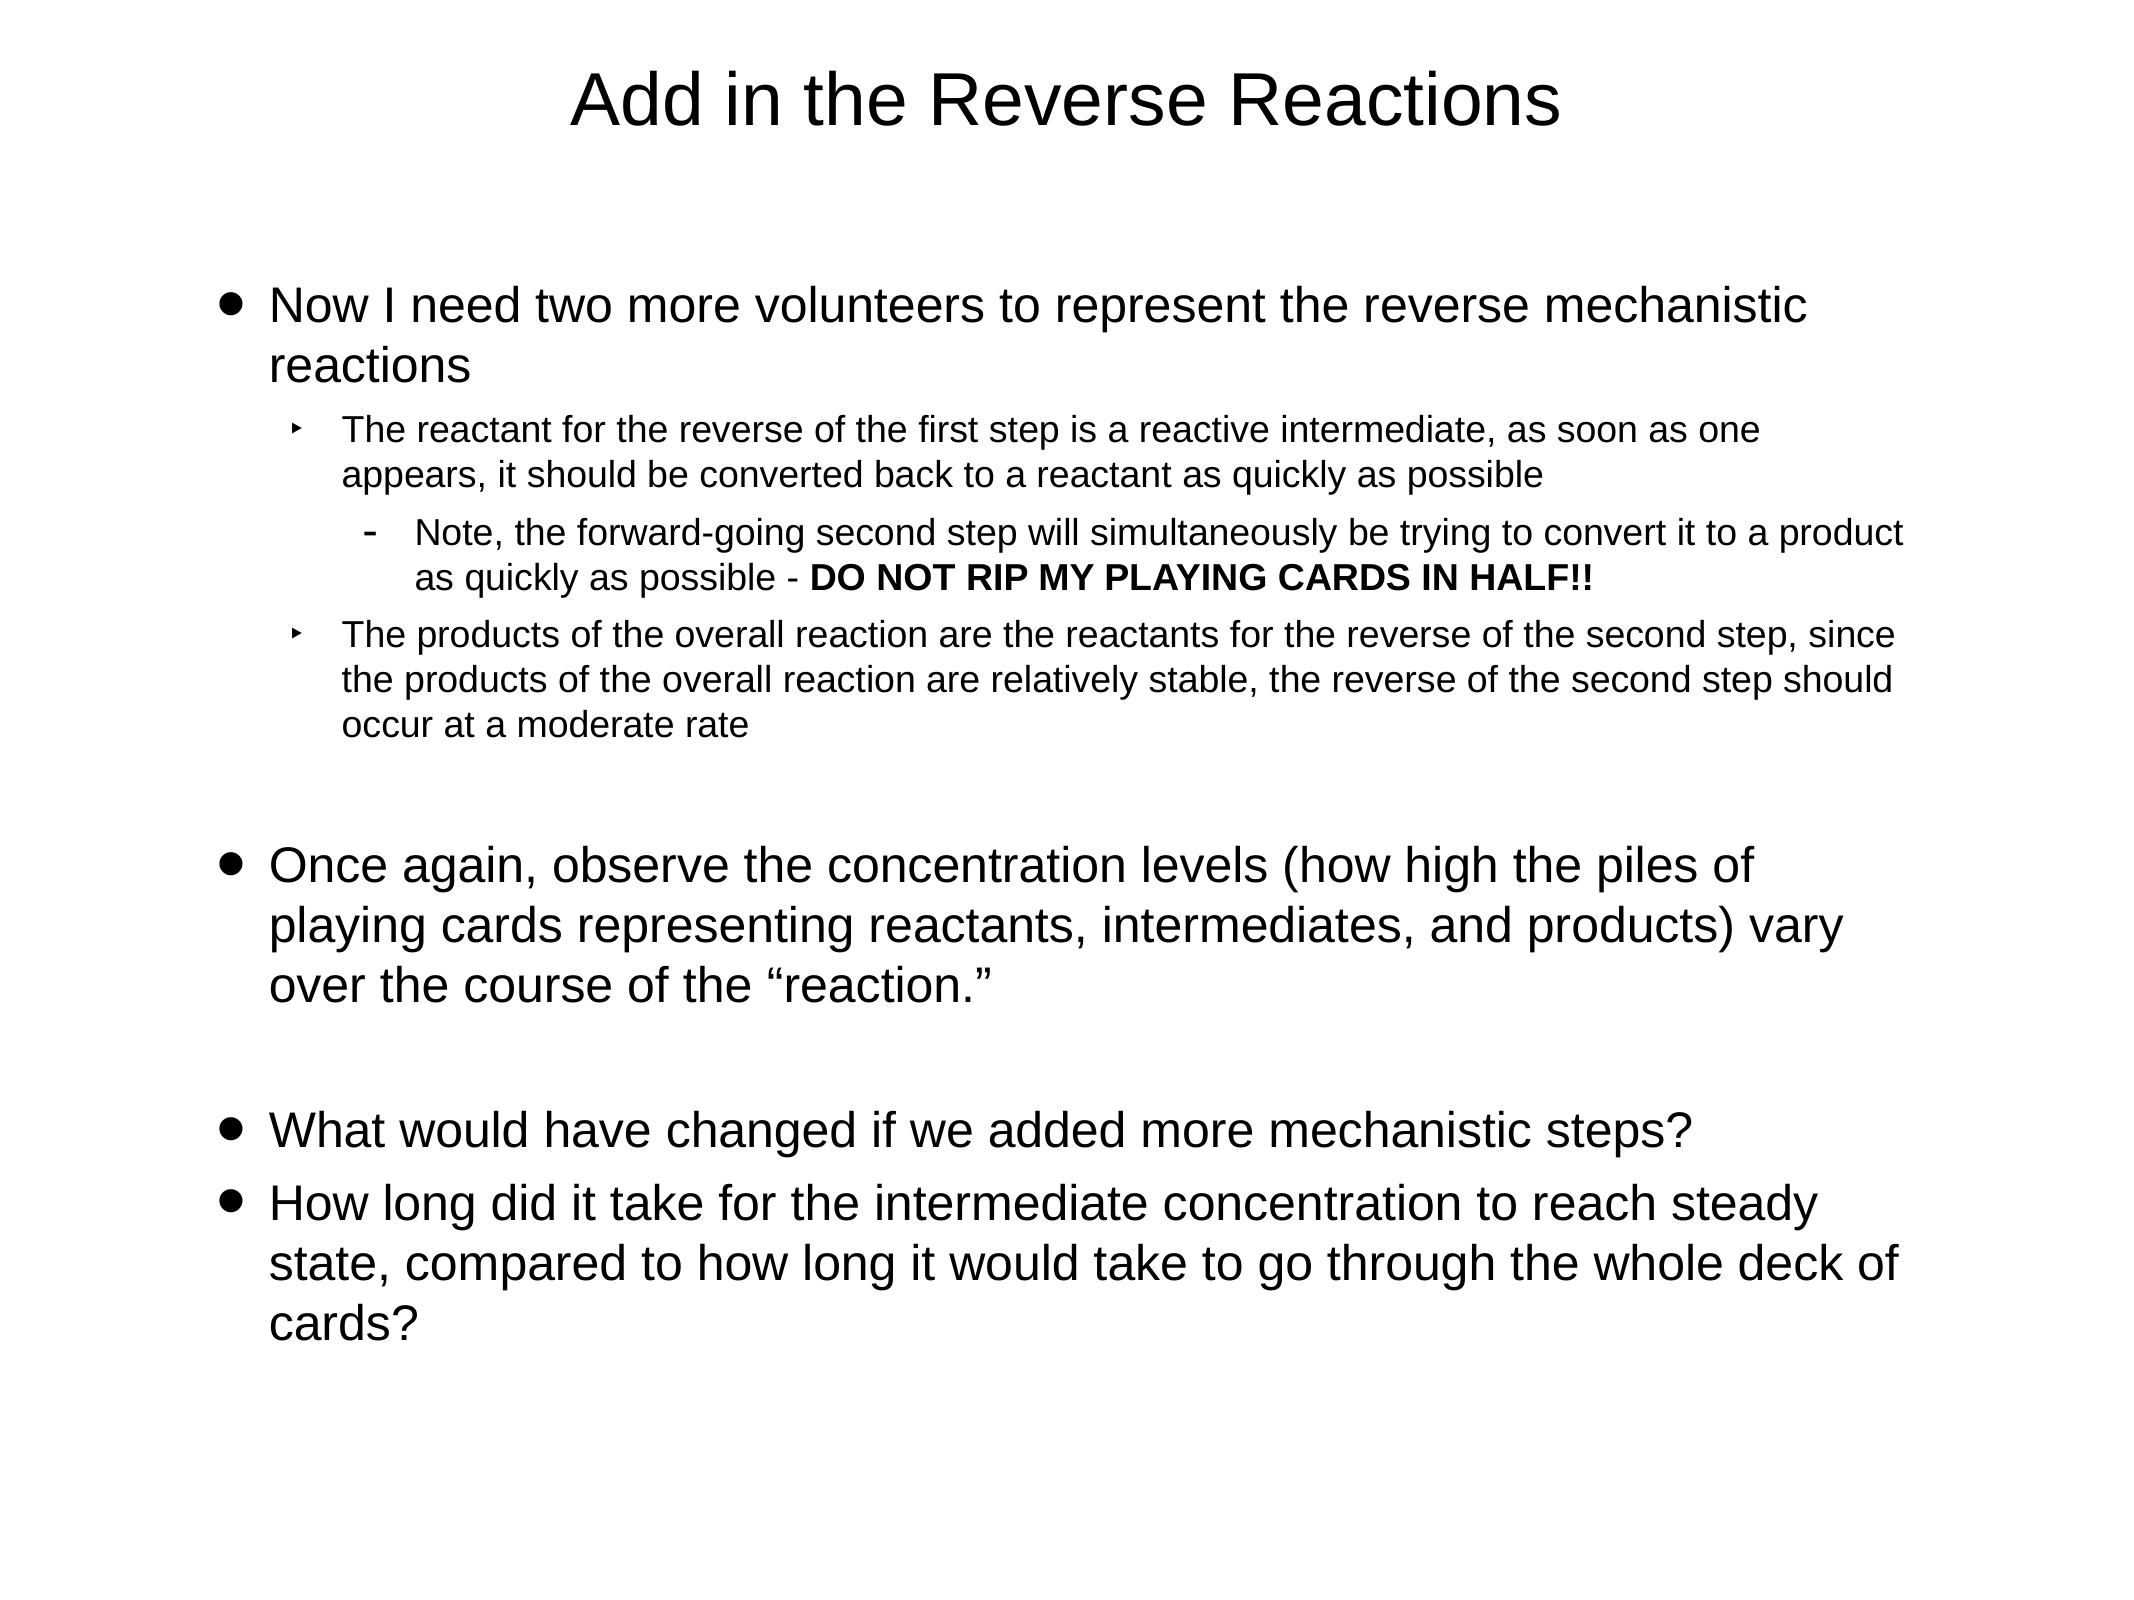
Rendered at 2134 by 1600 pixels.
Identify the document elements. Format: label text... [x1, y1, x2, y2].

title Add in the Reverse Reactions [208, 41, 1925, 250]
list Now I need two more volunteers to represent the reverse mechanistic reactions The reactant for the reverse of the first step is a reactive intermediate, as soon as one appears, it should be converted back to a reactant as quickly as possible Note, the forward-going second step will simultaneously be trying to convert it to a product as quickly as possible - DO NOT RIP MY PLAYING CARDS IN HALF!! The products of the overall reaction are the reactants for the reverse of the second step, since the products of the overall reaction are relatively stable, the reverse of the second step should occur at a moderate rate Once again, observe the concentration levels (how high the piles of playing cards representing reactants, intermediates, and products) vary over the course of the “reaction.” What would have changed if we added more mechanistic steps? How long did it take for the intermediate concentration to reach steady state, compared to how long it would take to go through the whole deck of cards? [208, 264, 1925, 1463]
